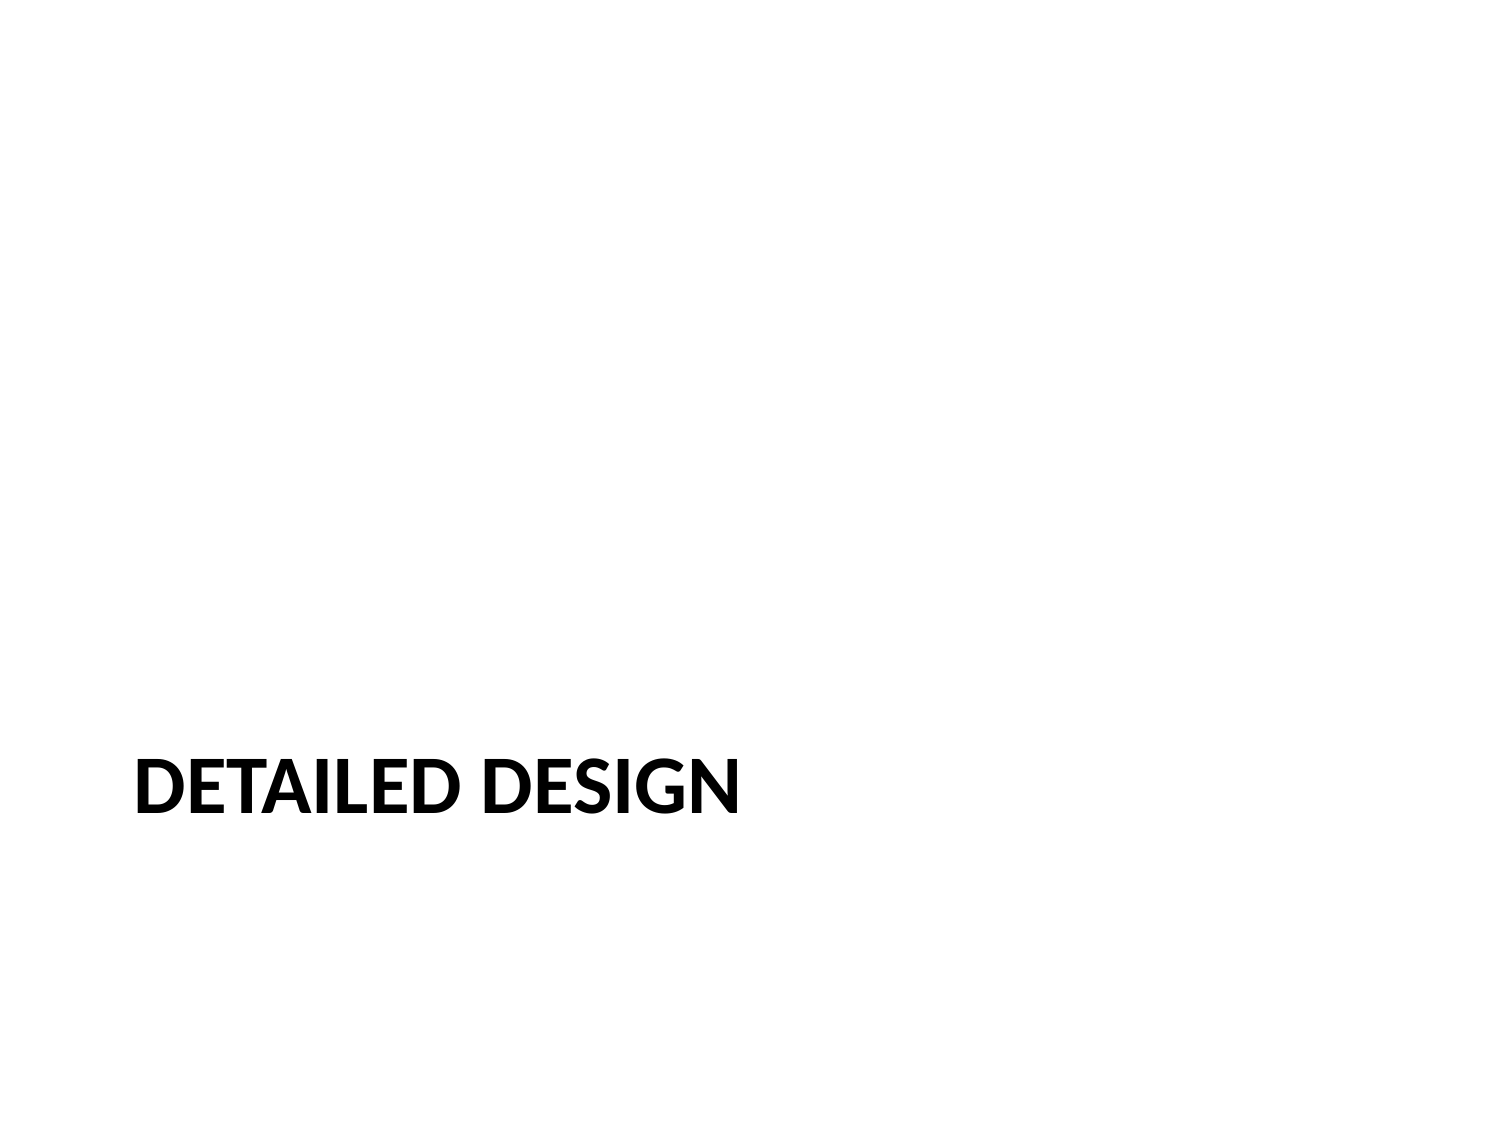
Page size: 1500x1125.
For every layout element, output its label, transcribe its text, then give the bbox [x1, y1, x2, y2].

title Detailed Design [118, 722, 1394, 947]
